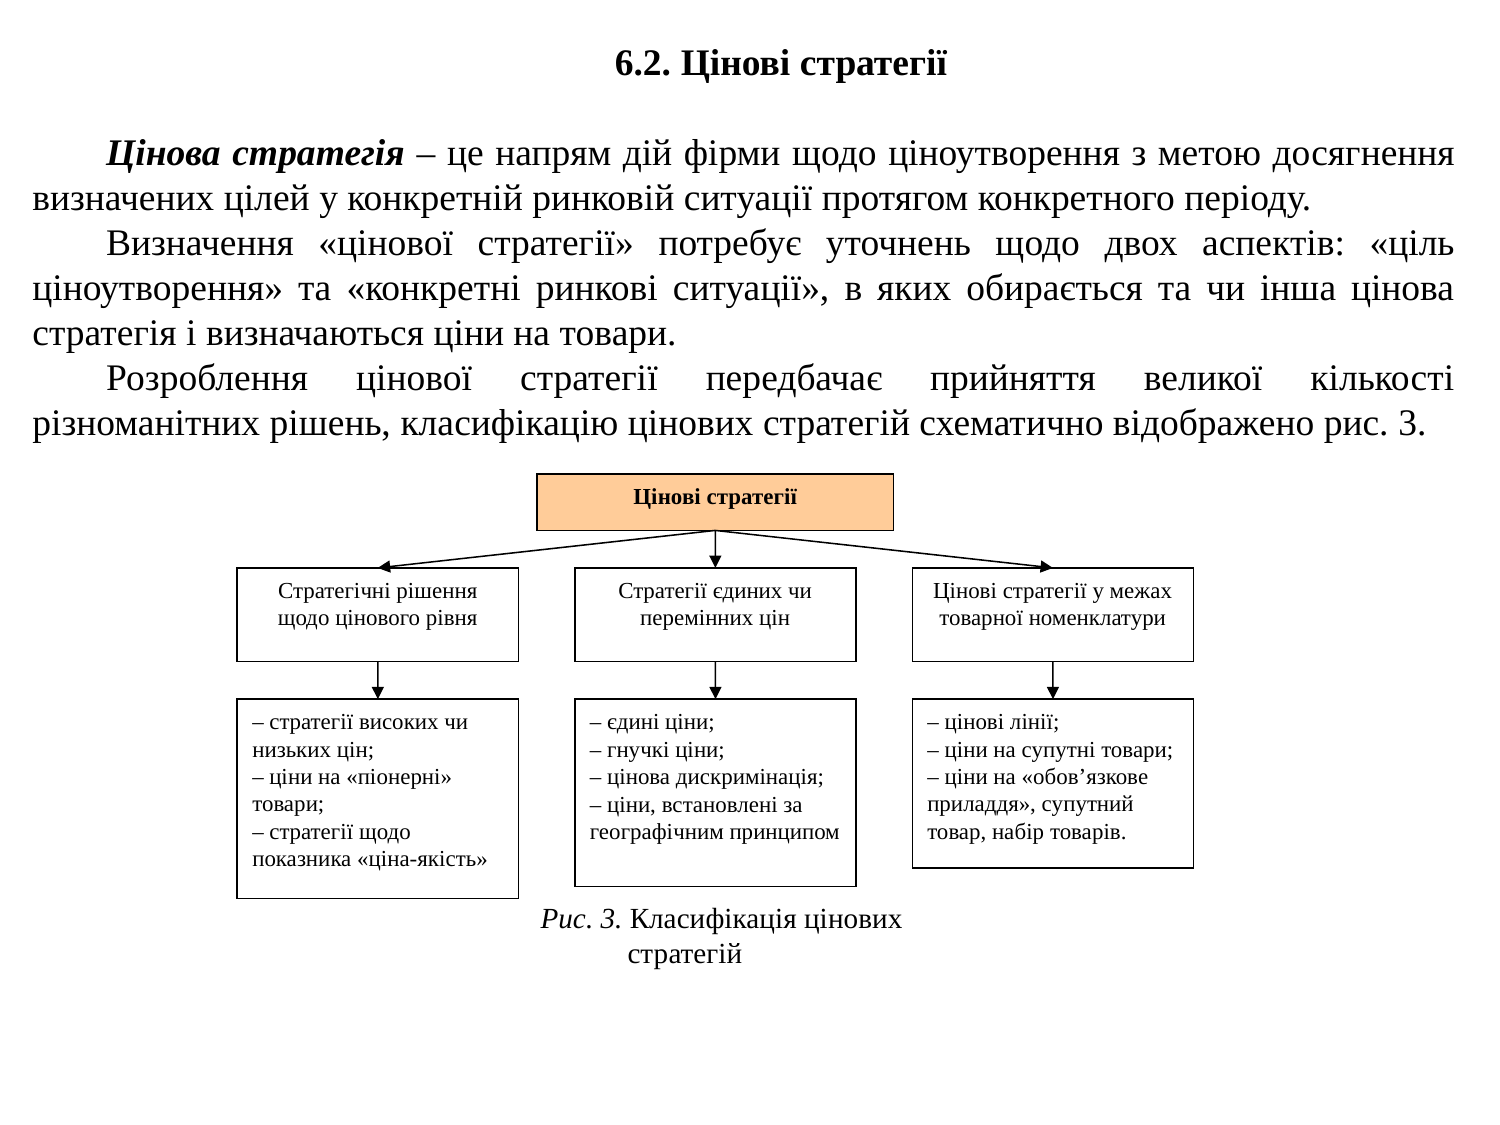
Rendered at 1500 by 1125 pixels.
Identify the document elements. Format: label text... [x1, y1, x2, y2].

text_box [218, 361, 1500, 437]
text_box 6.2. Цінові стратегії Цінова стратегія – це напрям дій фірми щодо ціноутворення з метою досягнення визначених цілей у конкретній ринковій ситуації протягом конкретного періоду. Визначення «цінової стратегії» потребує уточнень щодо двох аспектів: «ціль ціноутворення» та «конкретні ринкові ситуації», в яких обирається та чи інша цінова стратегія і визначаються ціни на товари. Розроблення цінової стратегії передбачає прийняття великої кількості різноманітних рішень, класифікацію цінових стратегій схематично відображено рис. 3. [17, 30, 1471, 451]
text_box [218, 436, 1213, 899]
text_box Рис. 3. Класифікація цінових стратегій [427, 899, 943, 960]
